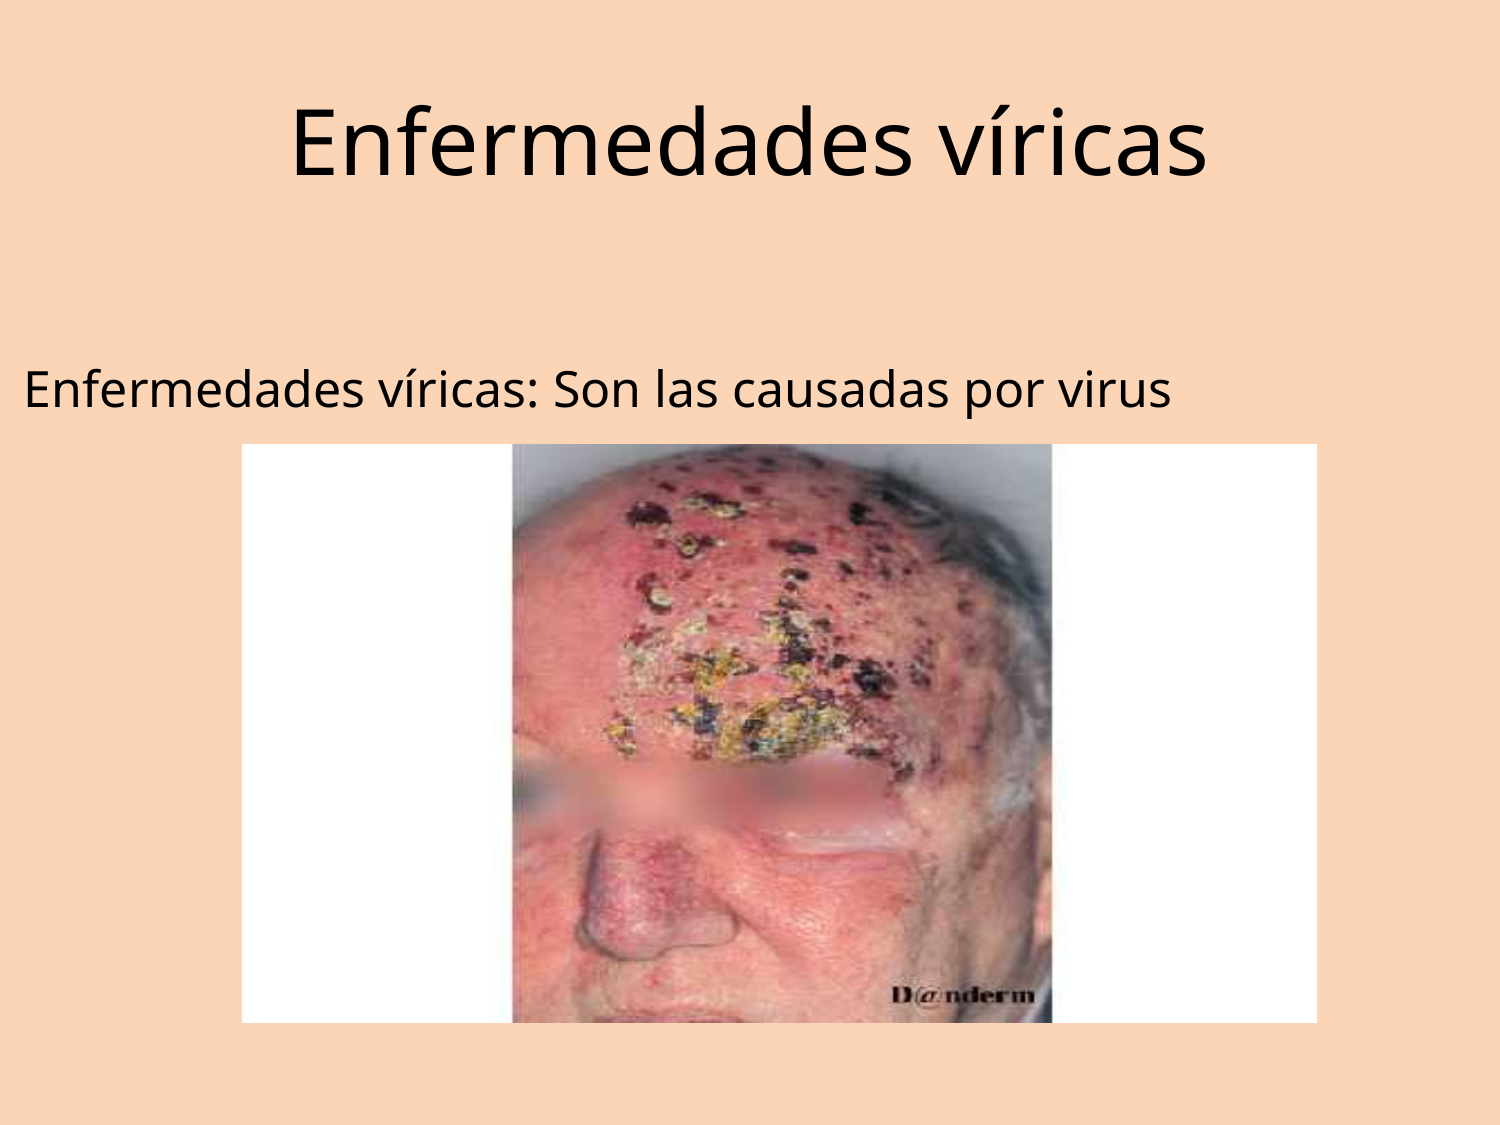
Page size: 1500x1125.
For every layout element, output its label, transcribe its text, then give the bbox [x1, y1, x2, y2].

text_box Enfermedades víricas: Son las causadas por virus [9, 349, 1188, 425]
title Enfermedades víricas [75, 45, 1425, 233]
picture [241, 444, 1318, 1024]
